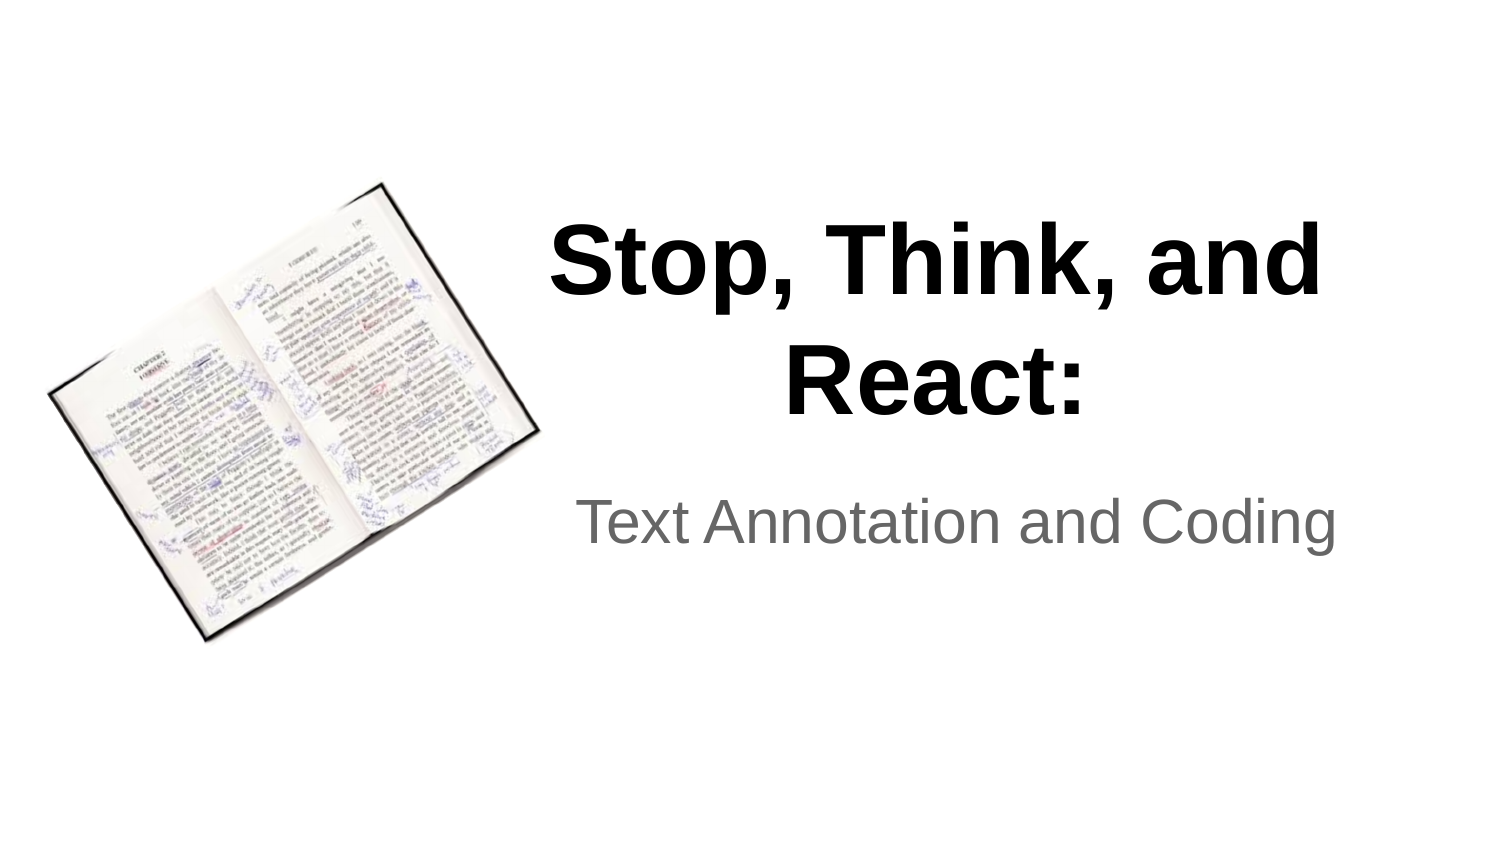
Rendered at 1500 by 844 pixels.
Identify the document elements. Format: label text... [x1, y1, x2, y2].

subtitle Text Annotation and Coding [526, 465, 1388, 595]
picture [45, 177, 544, 648]
title Stop, Think, and React: [485, 163, 1388, 450]
